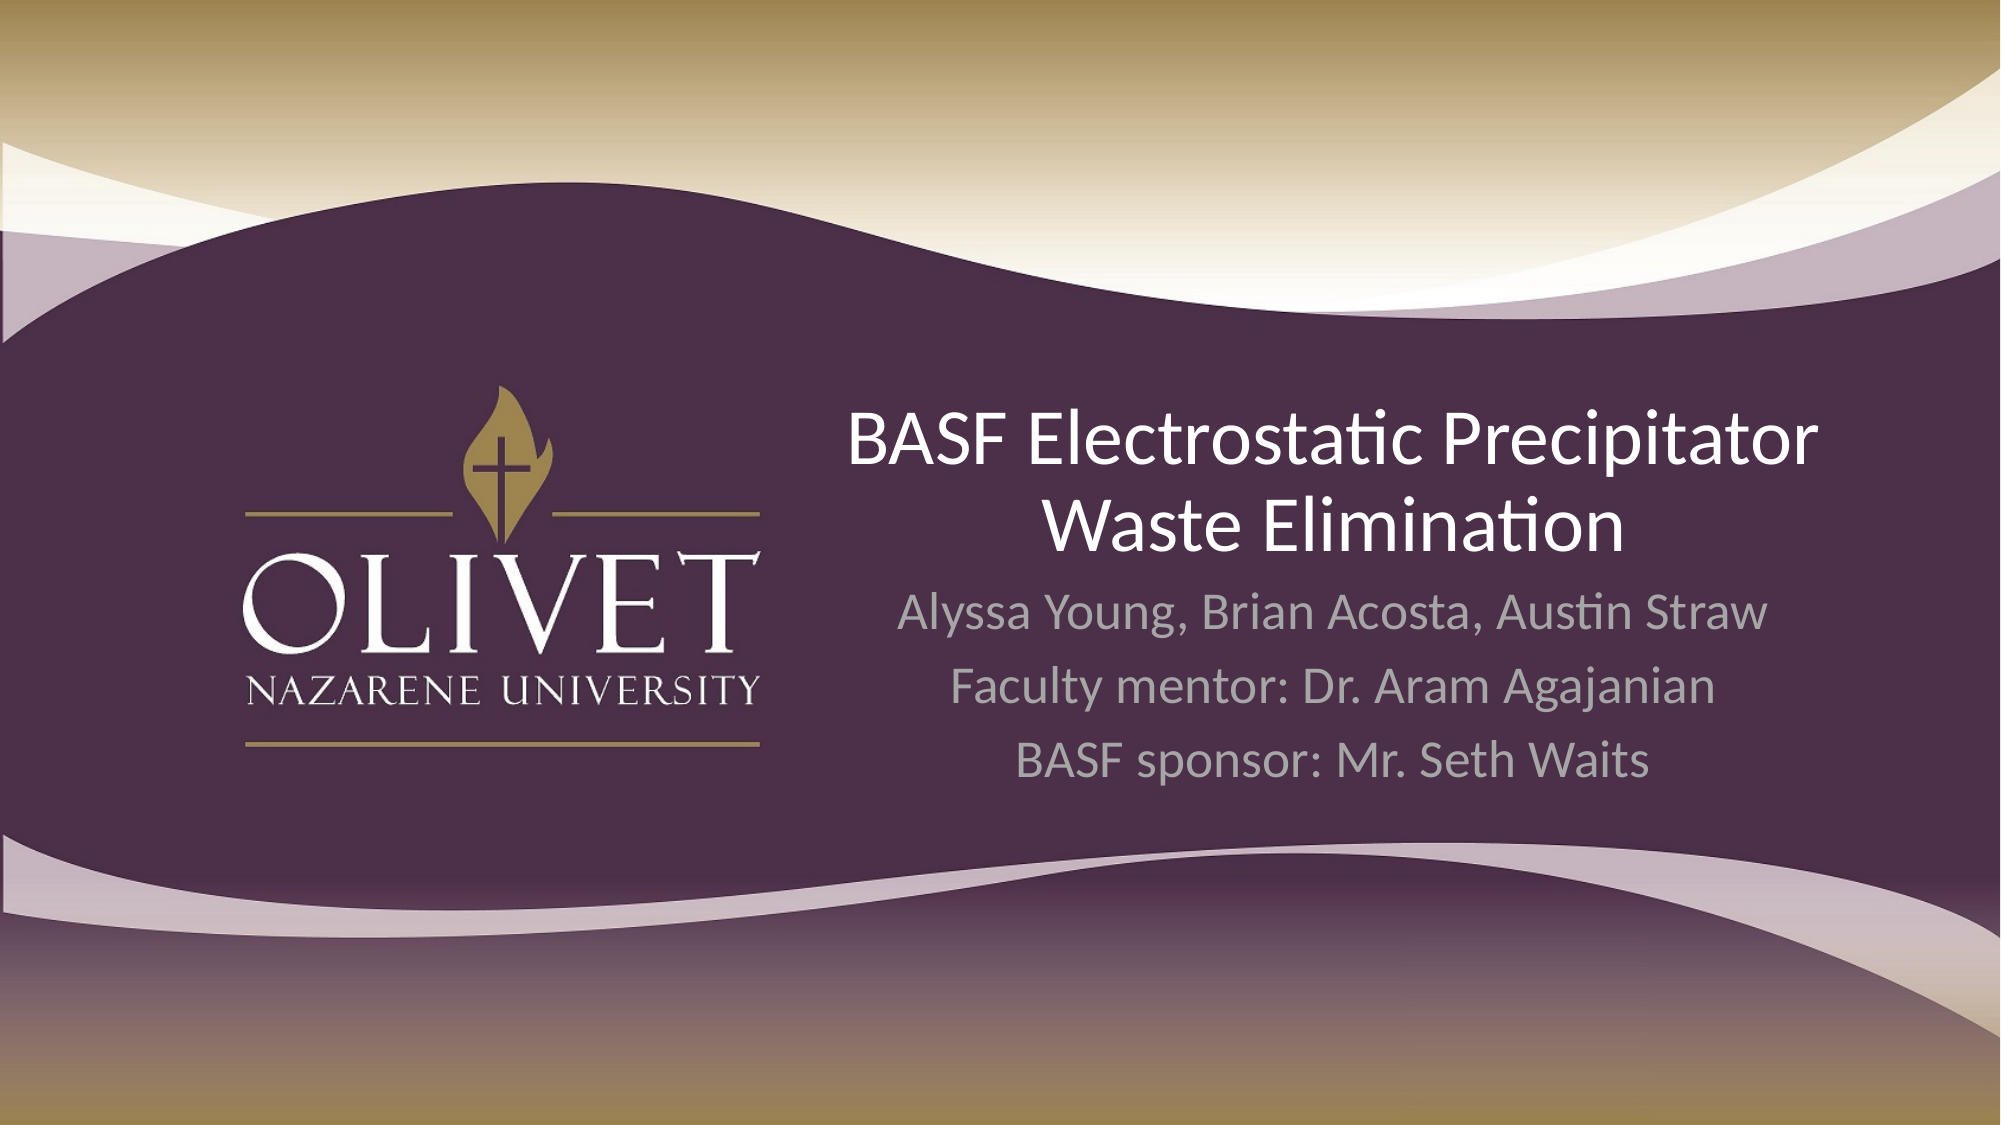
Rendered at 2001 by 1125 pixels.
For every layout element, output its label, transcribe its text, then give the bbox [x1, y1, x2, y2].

picture [0, 0, 2001, 1125]
subtitle Alyssa Young, Brian Acosta, Austin Straw Faculty mentor: Dr. Aram Agajanian BASF sponsor: Mr. Seth Waits [861, 575, 1807, 838]
title BASF Electrostatic Precipitator Waste Elimination [804, 334, 1864, 576]
